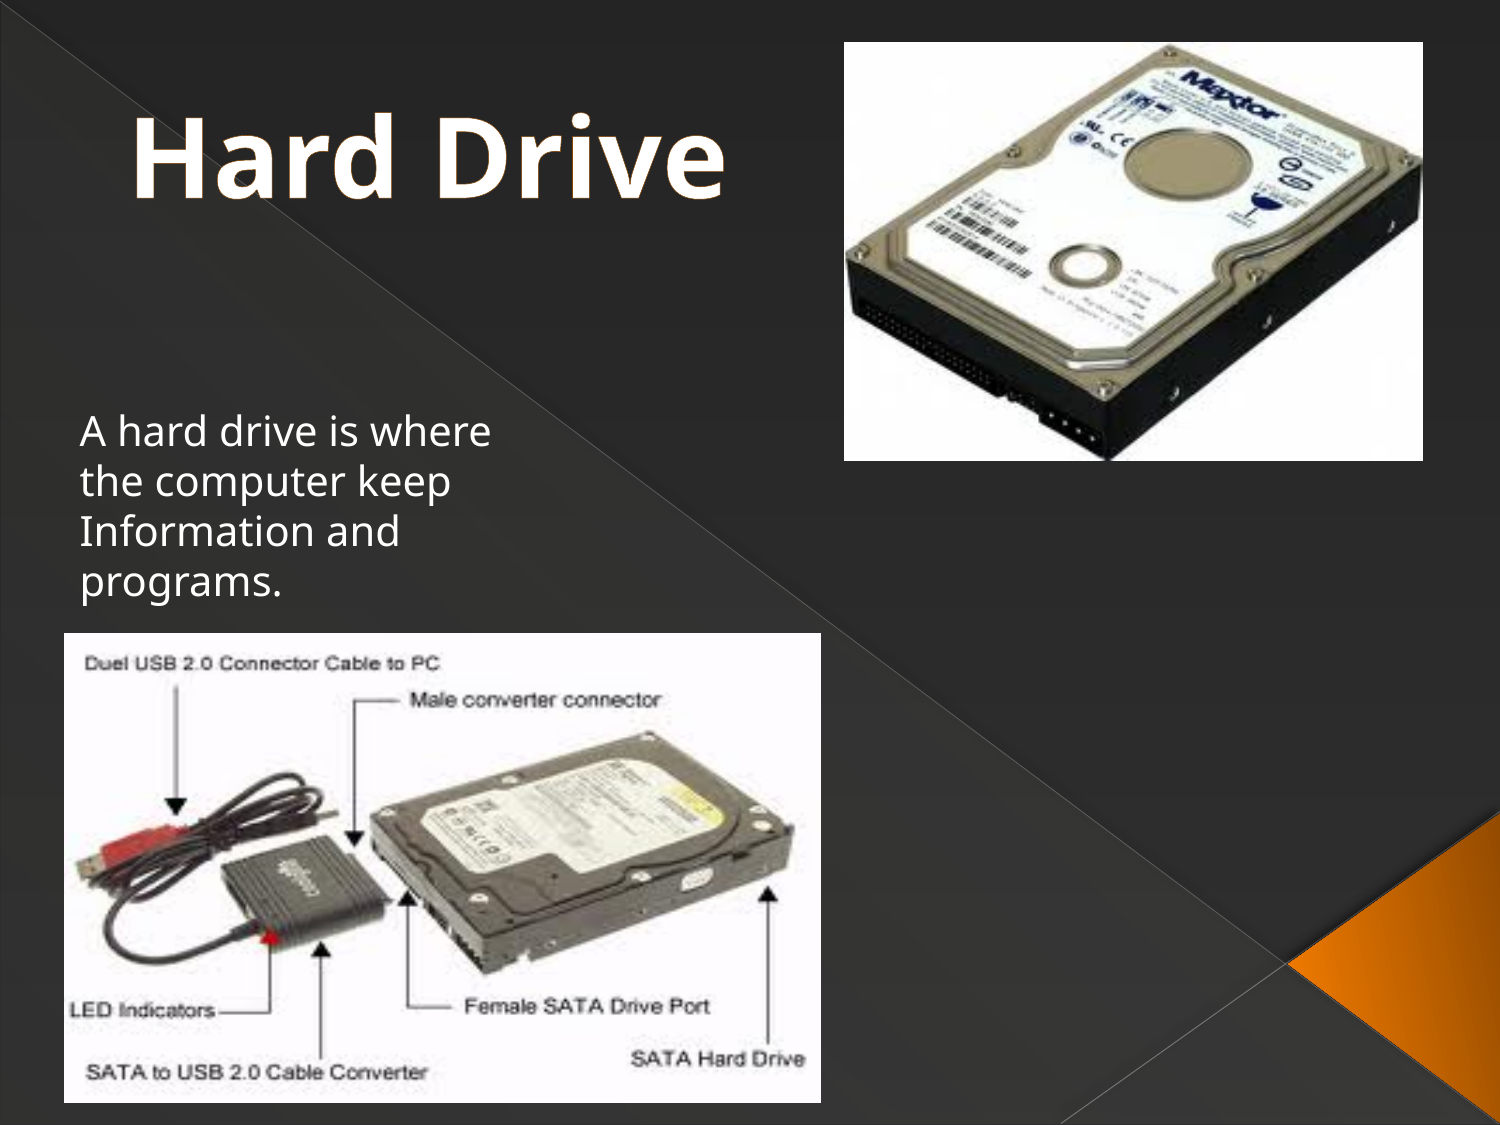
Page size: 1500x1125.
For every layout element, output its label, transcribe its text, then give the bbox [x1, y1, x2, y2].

text_box A hard drive is where the computer keep Information and programs. [64, 397, 550, 612]
text_box Hard Drive [111, 78, 774, 229]
picture [64, 633, 822, 1103]
picture [844, 42, 1423, 462]
